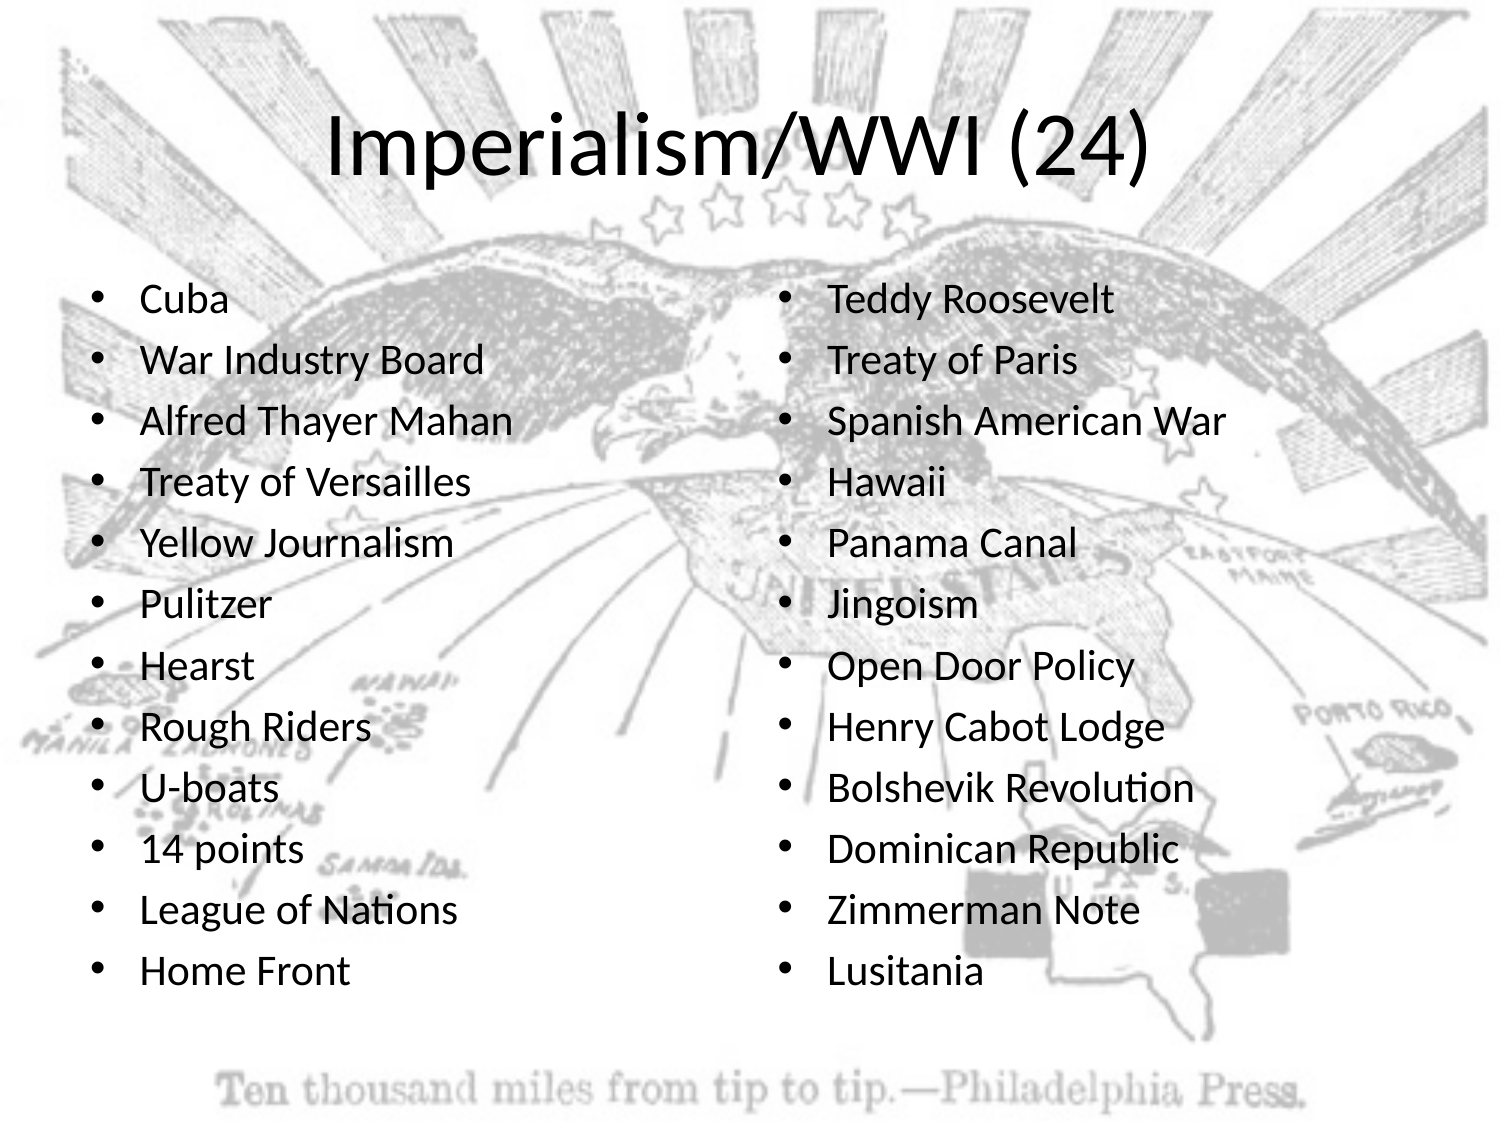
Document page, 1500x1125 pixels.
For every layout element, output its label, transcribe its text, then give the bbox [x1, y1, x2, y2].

title Imperialism/WWI (24) [75, 45, 1425, 233]
list Teddy Roosevelt Treaty of Paris Spanish American War Hawaii Panama Canal Jingoism Open Door Policy Henry Cabot Lodge Bolshevik Revolution Dominican Republic Zimmerman Note Lusitania [762, 262, 1425, 1005]
list Cuba War Industry Board Alfred Thayer Mahan Treaty of Versailles Yellow Journalism Pulitzer Hearst Rough Riders U-boats 14 points League of Nations Home Front [75, 262, 738, 1005]
